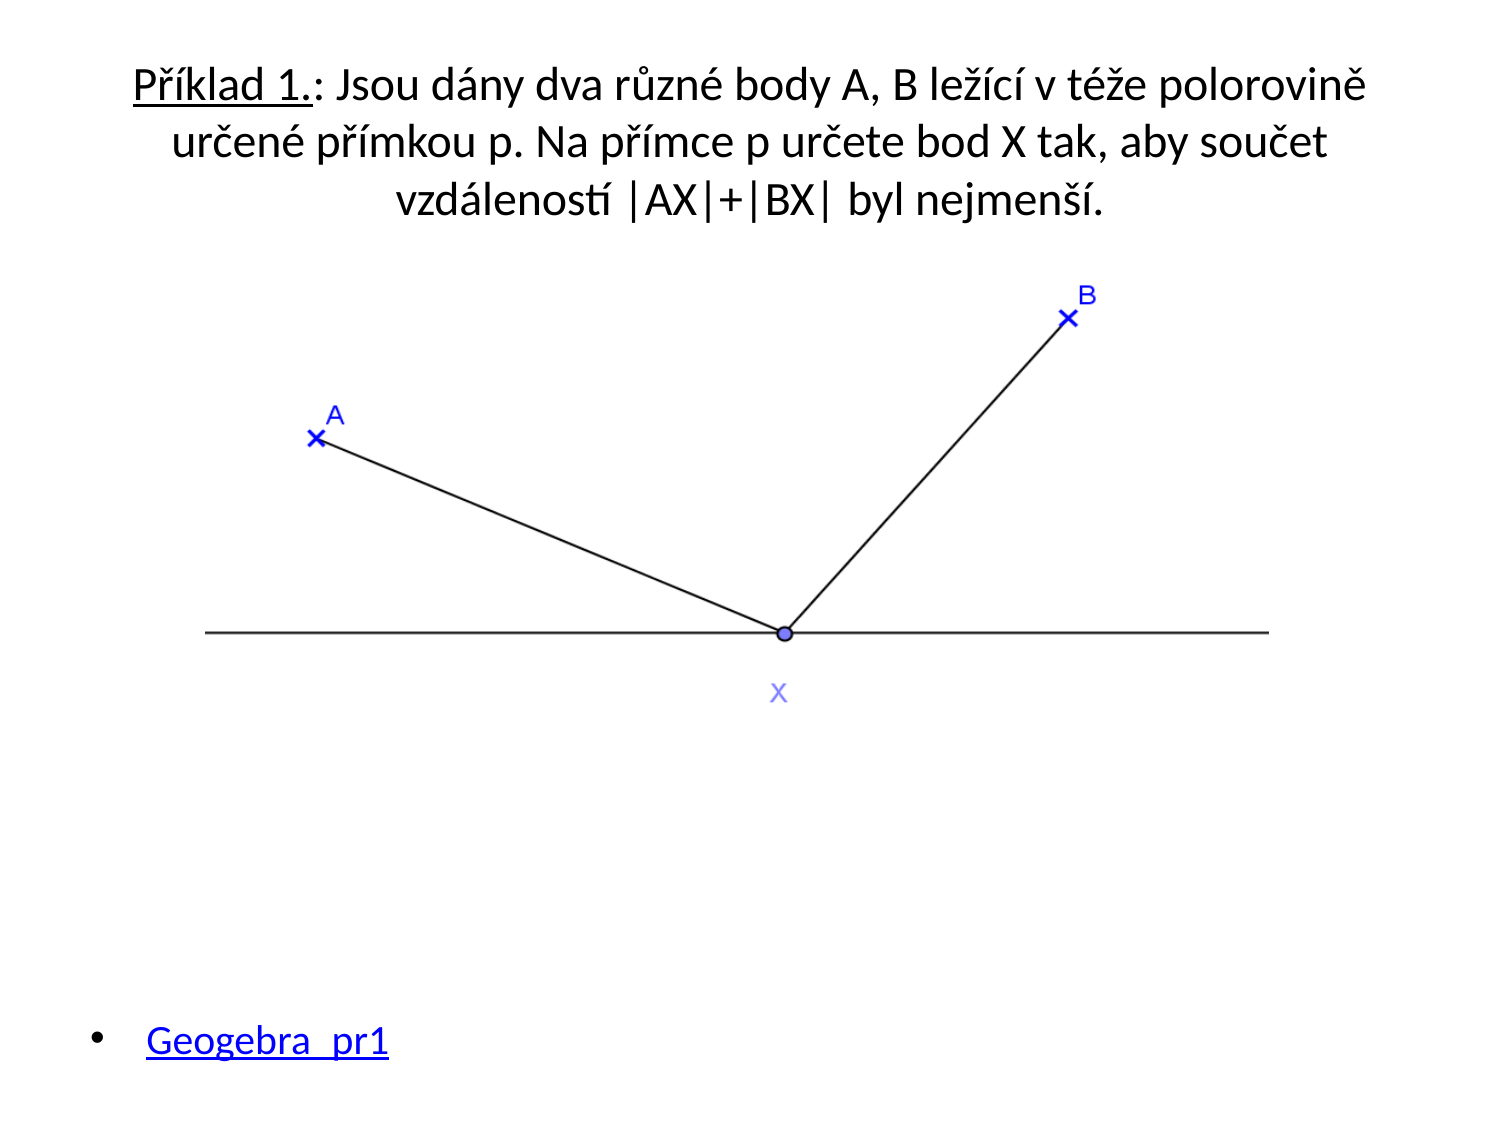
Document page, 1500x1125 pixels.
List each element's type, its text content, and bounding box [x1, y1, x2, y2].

list Geogebra_pr1 [75, 262, 1425, 1083]
title Příklad 1.: Jsou dány dva různé body A, B ležící v téže polorovině určené přímkou p. Na přímce p určete bod X tak, aby součet vzdáleností |AX|+|BX| byl nejmenší. [75, 45, 1425, 233]
picture [205, 231, 1269, 858]
